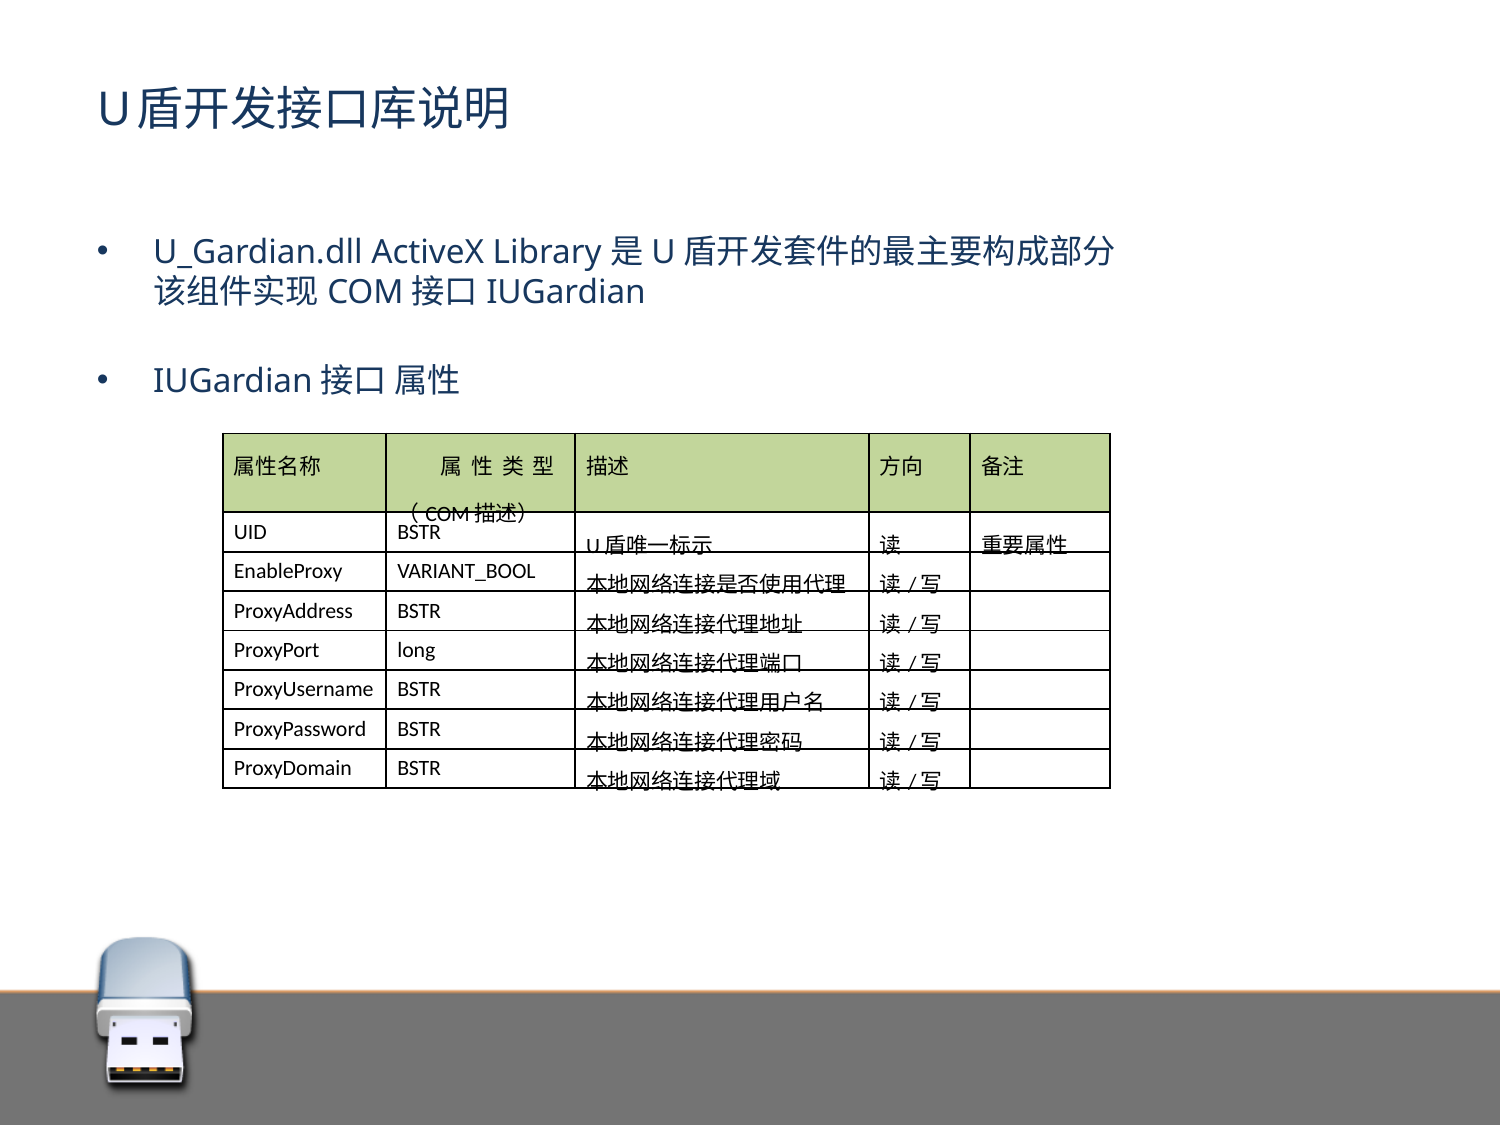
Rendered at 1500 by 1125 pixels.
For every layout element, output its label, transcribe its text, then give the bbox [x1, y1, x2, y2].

table_cell [971, 631, 1109, 669]
table_cell 本地网络连接代理用户名 [576, 671, 868, 708]
picture [0, 0, 1500, 1125]
table_cell ProxyDomain [224, 750, 385, 787]
table_cell 本地网络连接代理端口 [576, 631, 868, 669]
table_cell [971, 750, 1109, 787]
table_cell VARIANT_BOOL [387, 553, 574, 590]
table_cell ProxyPassword [224, 710, 385, 748]
table_cell ProxyAddress [224, 592, 385, 630]
table_cell U盾唯一标示 [576, 513, 868, 551]
table_header 方向 [870, 434, 969, 511]
table_cell EnableProxy [224, 553, 385, 590]
table_cell ProxyPort [224, 631, 385, 669]
text_box U_Gardian.dll ActiveX Library是U盾开发套件的最主要构成部分 该组件实现COM接口IUGardian [82, 222, 1442, 318]
table_cell 读/写 [870, 553, 969, 590]
table_cell [971, 710, 1109, 748]
table_header 属性名称 [224, 434, 385, 511]
table_header 属性类型 （COM描述） [387, 434, 574, 511]
table_cell 读/写 [870, 710, 969, 748]
table_cell [971, 671, 1109, 708]
text_box IUGardian接口 属性 [82, 351, 1442, 407]
table_header 备注 [971, 434, 1109, 511]
table_cell BSTR [387, 710, 574, 748]
table_cell BSTR [387, 592, 574, 630]
table_cell 重要属性 [971, 513, 1109, 551]
table_header 描述 [576, 434, 868, 511]
table_cell [971, 592, 1109, 630]
title U盾开发接口库说明 [82, 70, 1432, 143]
table_cell 读/写 [870, 671, 969, 708]
table_cell 本地网络连接是否使用代理 [576, 553, 868, 590]
table_cell 本地网络连接代理地址 [576, 592, 868, 630]
table_cell BSTR [387, 513, 574, 551]
table_cell 读 [870, 513, 969, 551]
table_cell BSTR [387, 671, 574, 708]
table_cell 本地网络连接代理密码 [576, 710, 868, 748]
table_cell 读/写 [870, 592, 969, 630]
table_cell [971, 553, 1109, 590]
table_cell long [387, 631, 574, 669]
table_cell 本地网络连接代理域 [576, 750, 868, 787]
table_cell BSTR [387, 750, 574, 787]
table_cell 读/写 [870, 631, 969, 669]
table_cell 读/写 [870, 750, 969, 787]
table_cell ProxyUsername [224, 671, 385, 708]
table_cell UID [224, 513, 385, 551]
